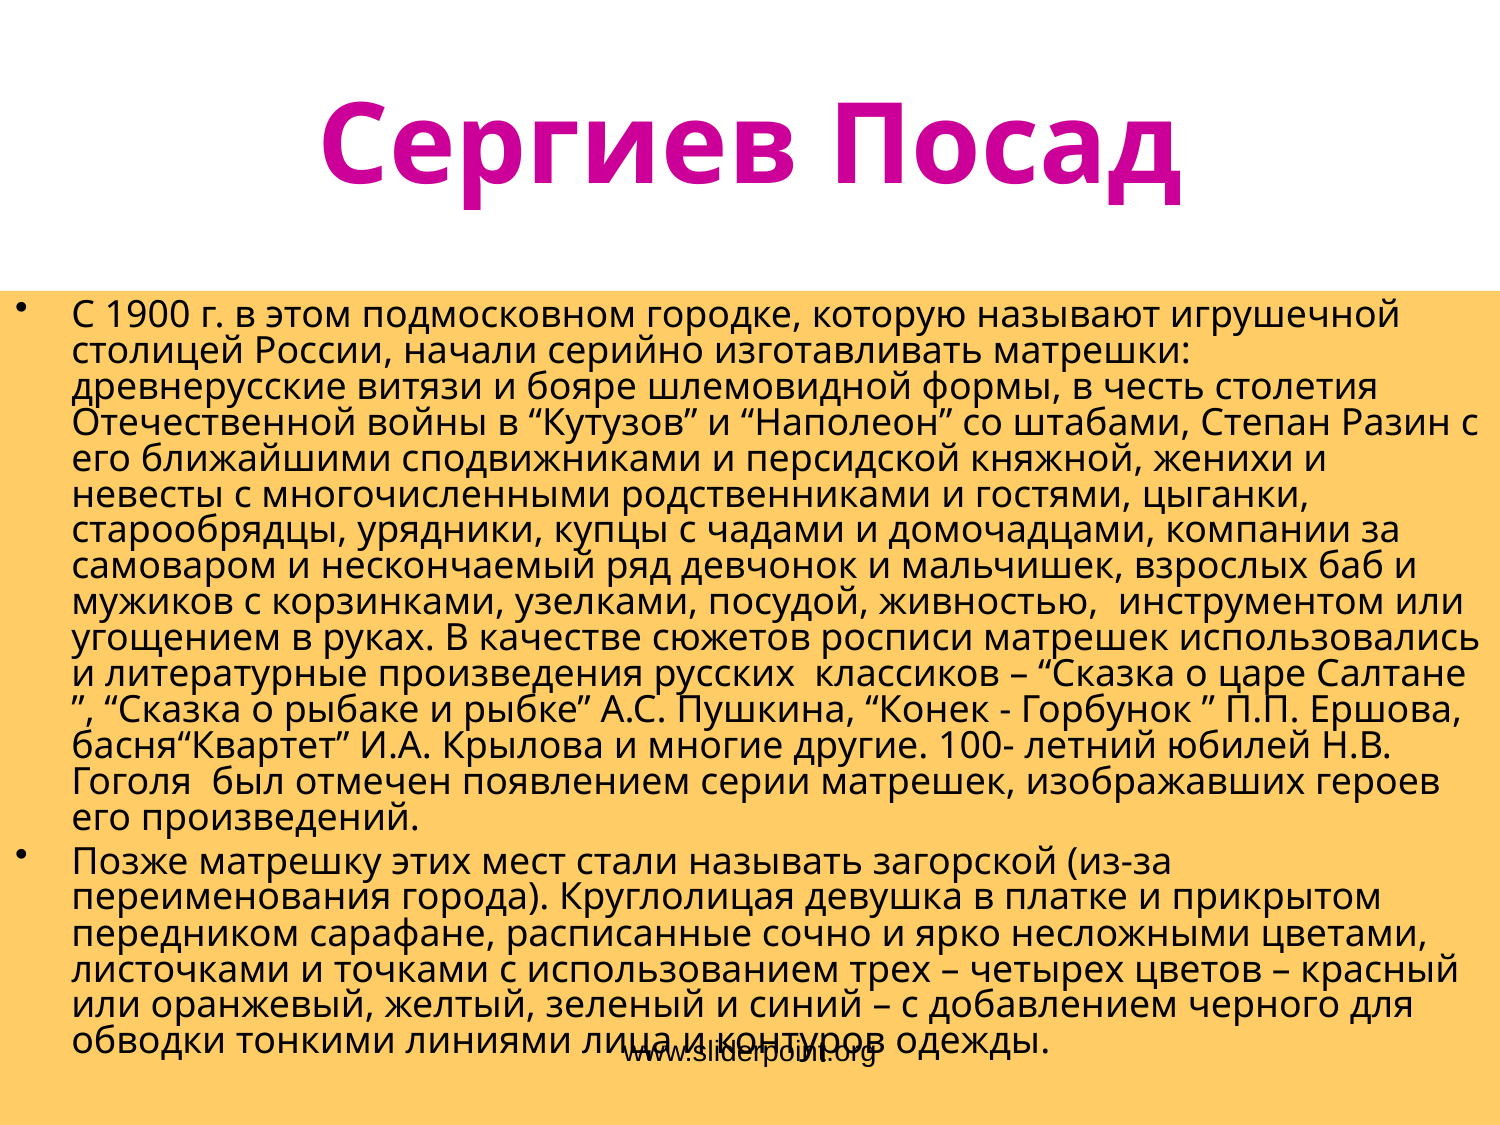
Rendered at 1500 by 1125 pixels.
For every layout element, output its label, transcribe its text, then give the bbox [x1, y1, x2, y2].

title Сергиев Посад [74, 44, 1426, 233]
footer www.sliderpoint.org [512, 1024, 988, 1103]
list С 1900 г. в этом подмосковном городке, которую называют игрушечной столицей России, начали серийно изготавливать матрешки: древнерусские витязи и бояре шлемовидной формы, в честь столетия Отечественной войны в “Кутузов” и “Наполеон” со штабами, Степан Разин с его ближайшими сподвижниками и персидской княжной, женихи и невесты с многочисленными родственниками и гостями, цыганки, старообрядцы, урядники, купцы с чадами и домочадцами, компании за самоваром и нескончаемый ряд девчонок и мальчишек, взрослых баб и мужиков с корзинками, узелками, посудой, живностью, инструментом или угощением в руках. В качестве сюжетов росписи матрешек использовались и литературные произведения русских классиков – “Сказка о царе Салтане ”, “Сказка о рыбаке и рыбке” А.С. Пушкина, “Конек - Горбунок ” П.П. Ершова, басня“Квартет” И.А. Крылова и многие другие. 100- летний юбилей Н.В. Гоголя был отмечен появлением серии матрешек, изображавших героев его произведений. Позже матрешку этих мест стали называть загорской (из-за переименования города). Круглолицая девушка в платке и прикрытом передником сарафане, расписанные сочно и ярко несложными цветами, листочками и точками с использованием трех – четырех цветов – красный или оранжевый, желтый, зеленый и синий – с добавлением черного для обводки тонкими линиями лица и контуров одежды. [0, 290, 1500, 1125]
